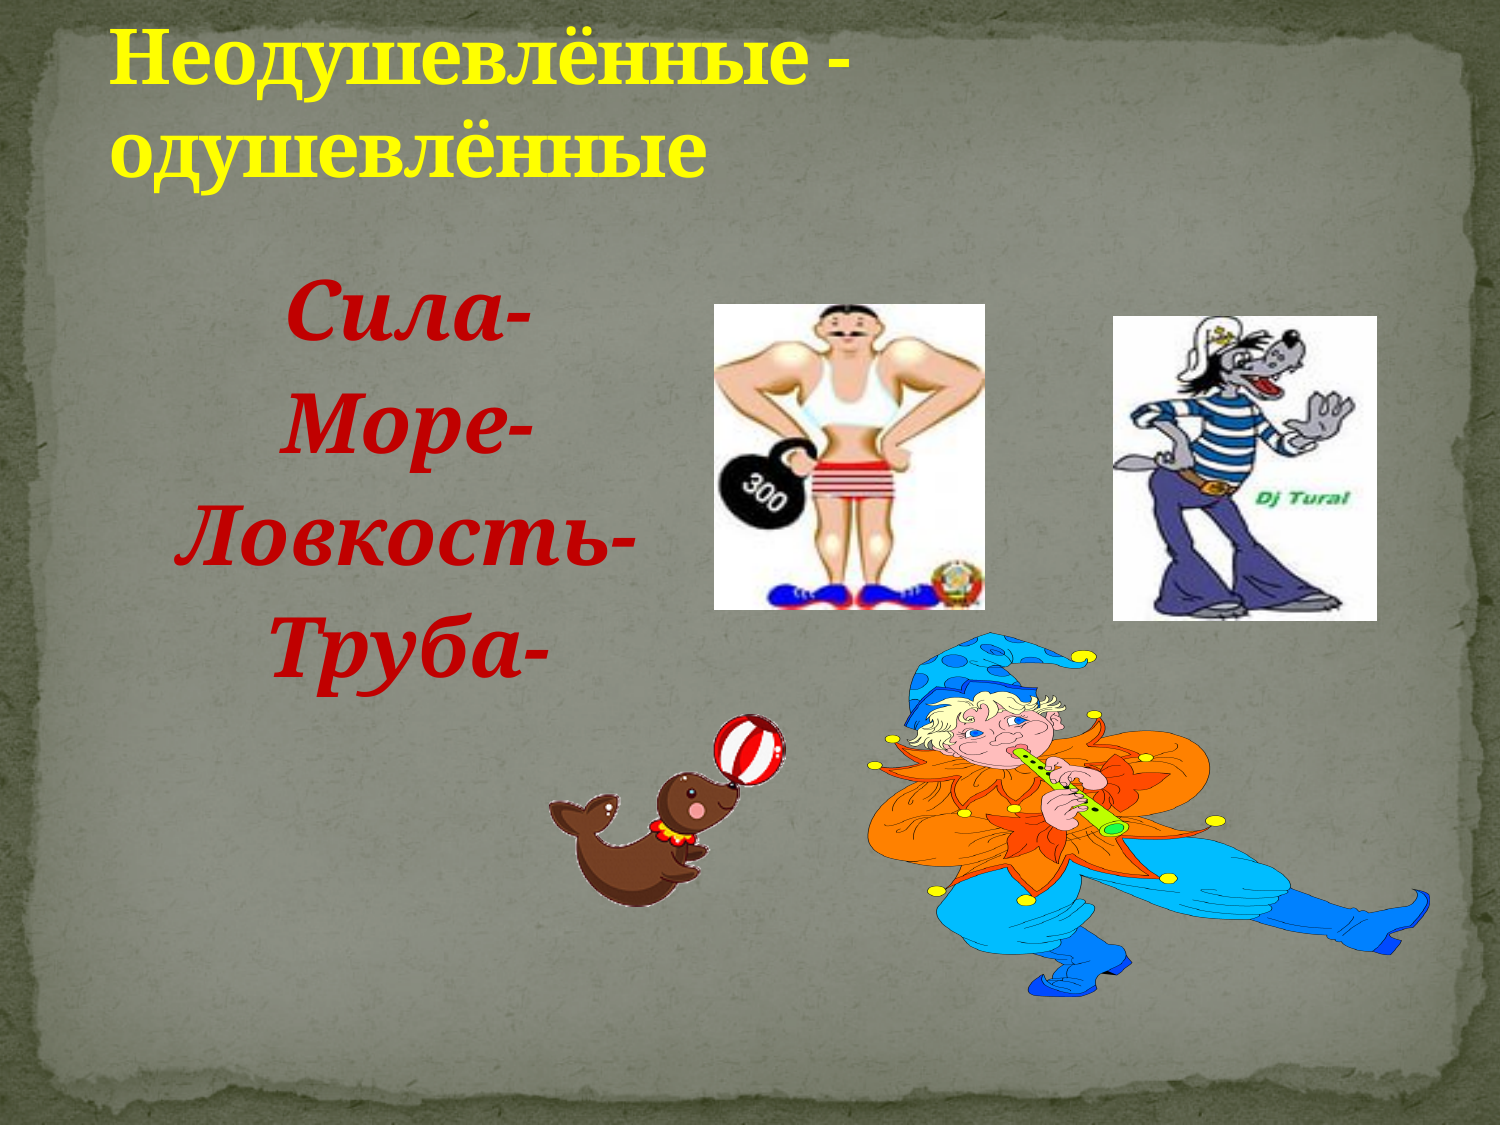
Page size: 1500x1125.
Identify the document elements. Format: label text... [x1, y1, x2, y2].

picture [943, 656, 966, 666]
picture [867, 632, 1430, 997]
picture [982, 645, 1003, 654]
title Неодушевлённые -одушевлённые [93, 0, 1444, 200]
picture [549, 714, 786, 907]
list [1116, 319, 1375, 620]
picture [714, 304, 985, 610]
picture [1113, 316, 1377, 621]
list Сила- Море- Ловкость- Труба- [75, 249, 741, 1000]
